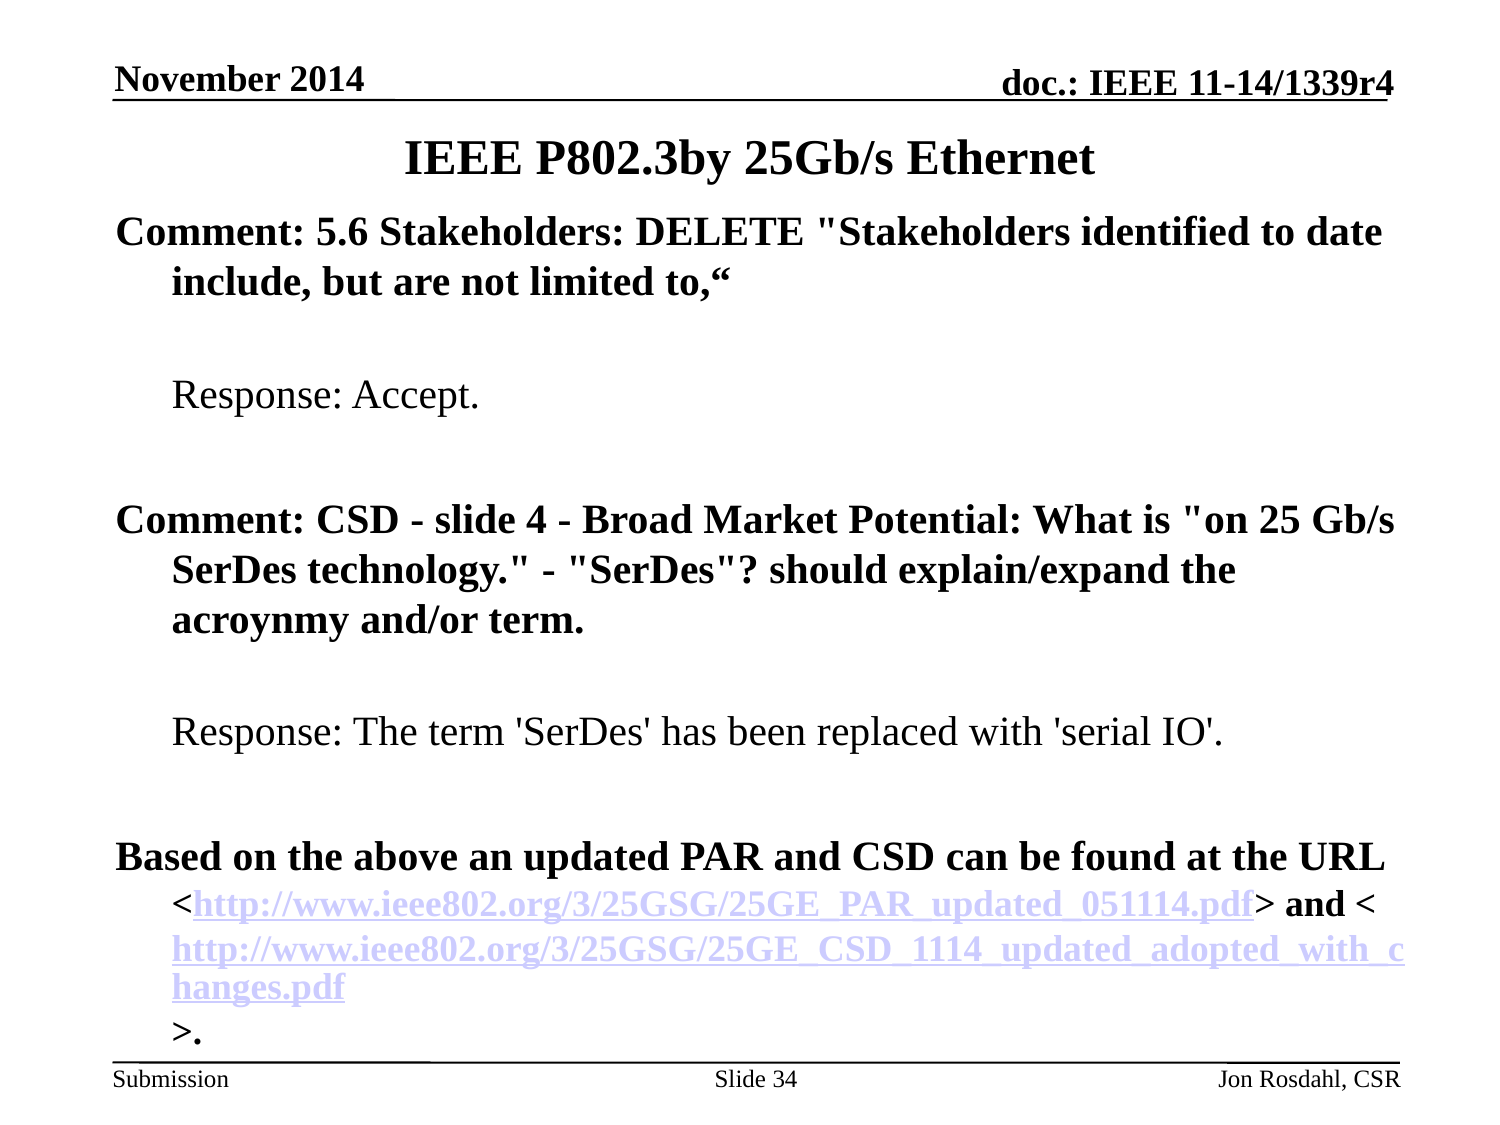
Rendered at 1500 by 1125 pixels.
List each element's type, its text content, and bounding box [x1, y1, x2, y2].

title IEEE P802.3by 25Gb/s Ethernet [112, 112, 1388, 196]
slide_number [114, 54, 423, 100]
slide_number Slide 34 [712, 1061, 800, 1123]
list Comment: 5.6 Stakeholders: DELETE "Stakeholders identified to date include, but are not limited to,“ Response: Accept. Comment: CSD - slide 4 - Broad Market Potential: What is "on 25 Gb/s SerDes technology." - "SerDes"? should explain/expand the acroynmy and/or term. Response: The term 'SerDes' has been replaced with 'serial IO'. Based on the above an updated PAR and CSD can be found at the URL <http://www.ieee802.org/3/25GSG/25GE_PAR_updated_051114.pdf> and <http://www.ieee802.org/3/25GSG/25GE_CSD_1114_updated_adopted_with_changes.pdf>. [100, 196, 1424, 1048]
footer Jon Rosdahl, CSR [878, 1061, 1402, 1093]
